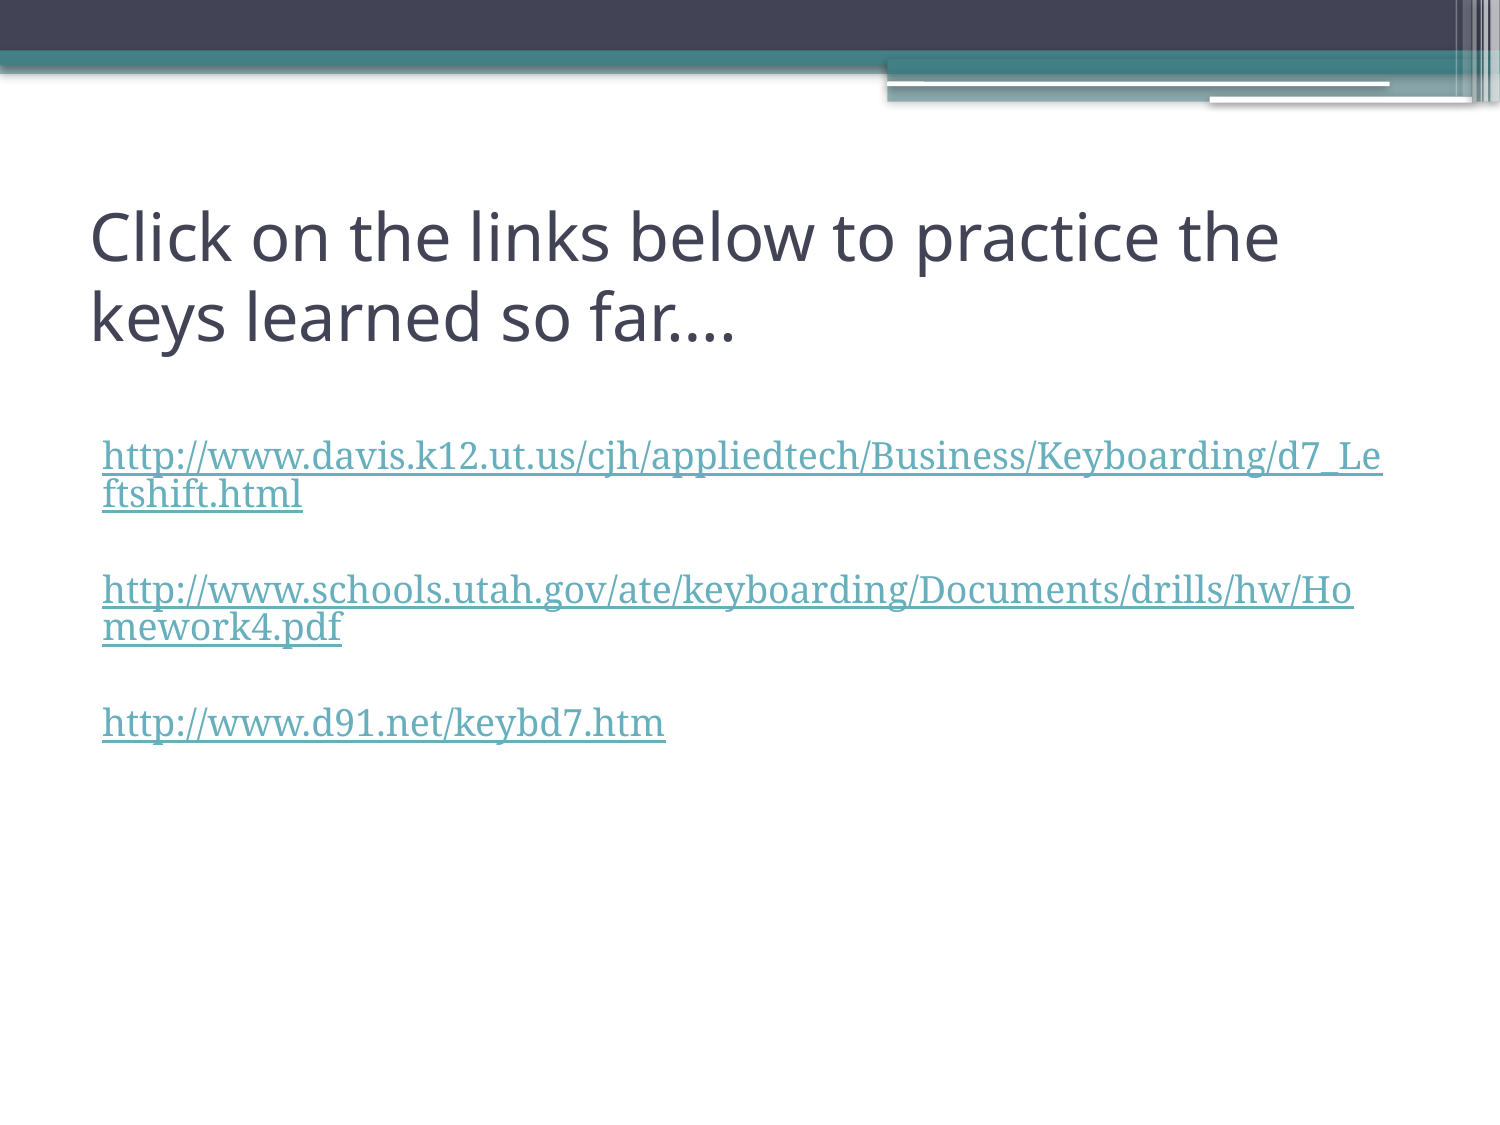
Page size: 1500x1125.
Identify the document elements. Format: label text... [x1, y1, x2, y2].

title Click on the links below to practice the keys learned so far…. [75, 187, 1425, 363]
text_box http://www.davis.k12.ut.us/cjh/appliedtech/Business/Keyboarding/d7_Leftshift.html http://www.schools.utah.gov/ate/keyboarding/Documents/drills/hw/Homework4.pdf http://www.d91.net/keybd7.htm [87, 424, 1400, 773]
